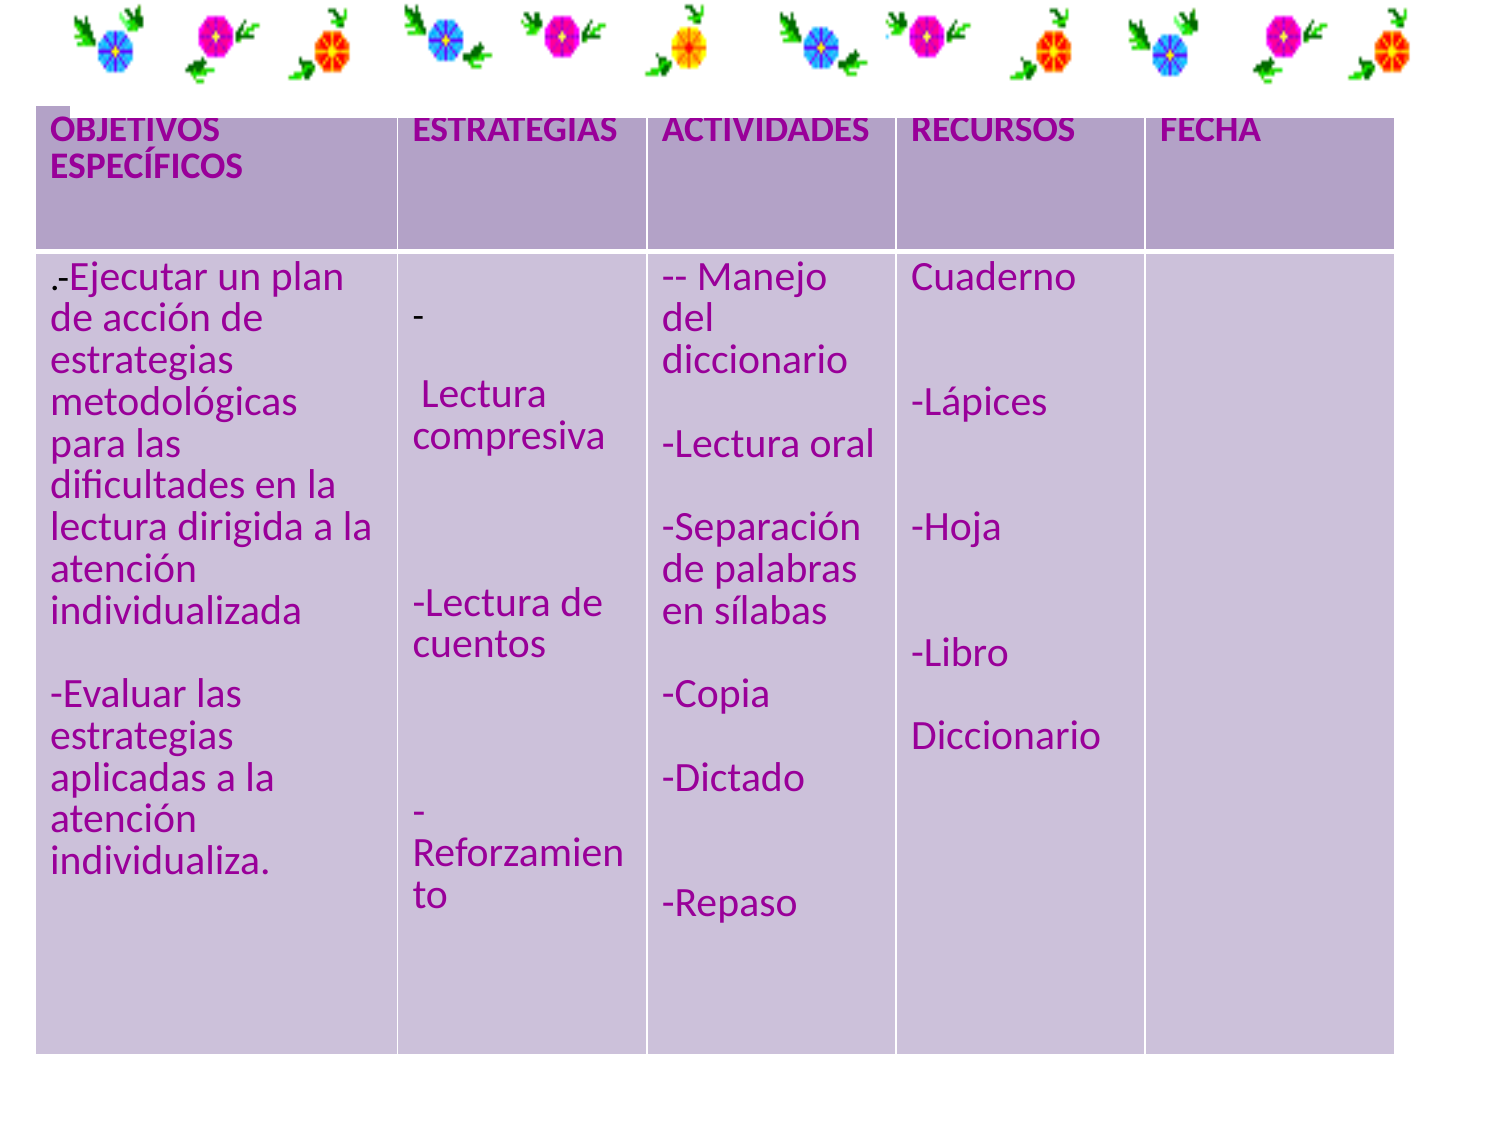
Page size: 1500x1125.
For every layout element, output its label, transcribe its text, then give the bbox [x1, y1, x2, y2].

table_cell Cuaderno -Lápices -Hoja -Libro Diccionario [897, 254, 1144, 1054]
table_cell - Lectura compresiva -Lectura de cuentos -Reforzamiento [398, 254, 646, 1054]
table_cell .-Ejecutar un plan de acción de estrategias metodológicas para las dificultades en la lectura dirigida a la atención individualizada -Evaluar las estrategias aplicadas a la atención individualiza. [36, 254, 397, 1054]
table_header RECURSOS [897, 126, 1144, 249]
table_header OBJETIVOS ESPECÍFICOS [36, 106, 397, 249]
table_cell -- Manejo del diccionario -Lectura oral -Separación de palabras en sílabas -Copia -Dictado -Repaso [648, 254, 895, 1054]
table_cell [1146, 254, 1394, 1054]
table_header FECHA [1146, 126, 1394, 249]
table_header ESTRATEGIAS [398, 126, 646, 249]
picture [70, 0, 1419, 118]
table_header ACTIVIDADES [648, 126, 895, 249]
